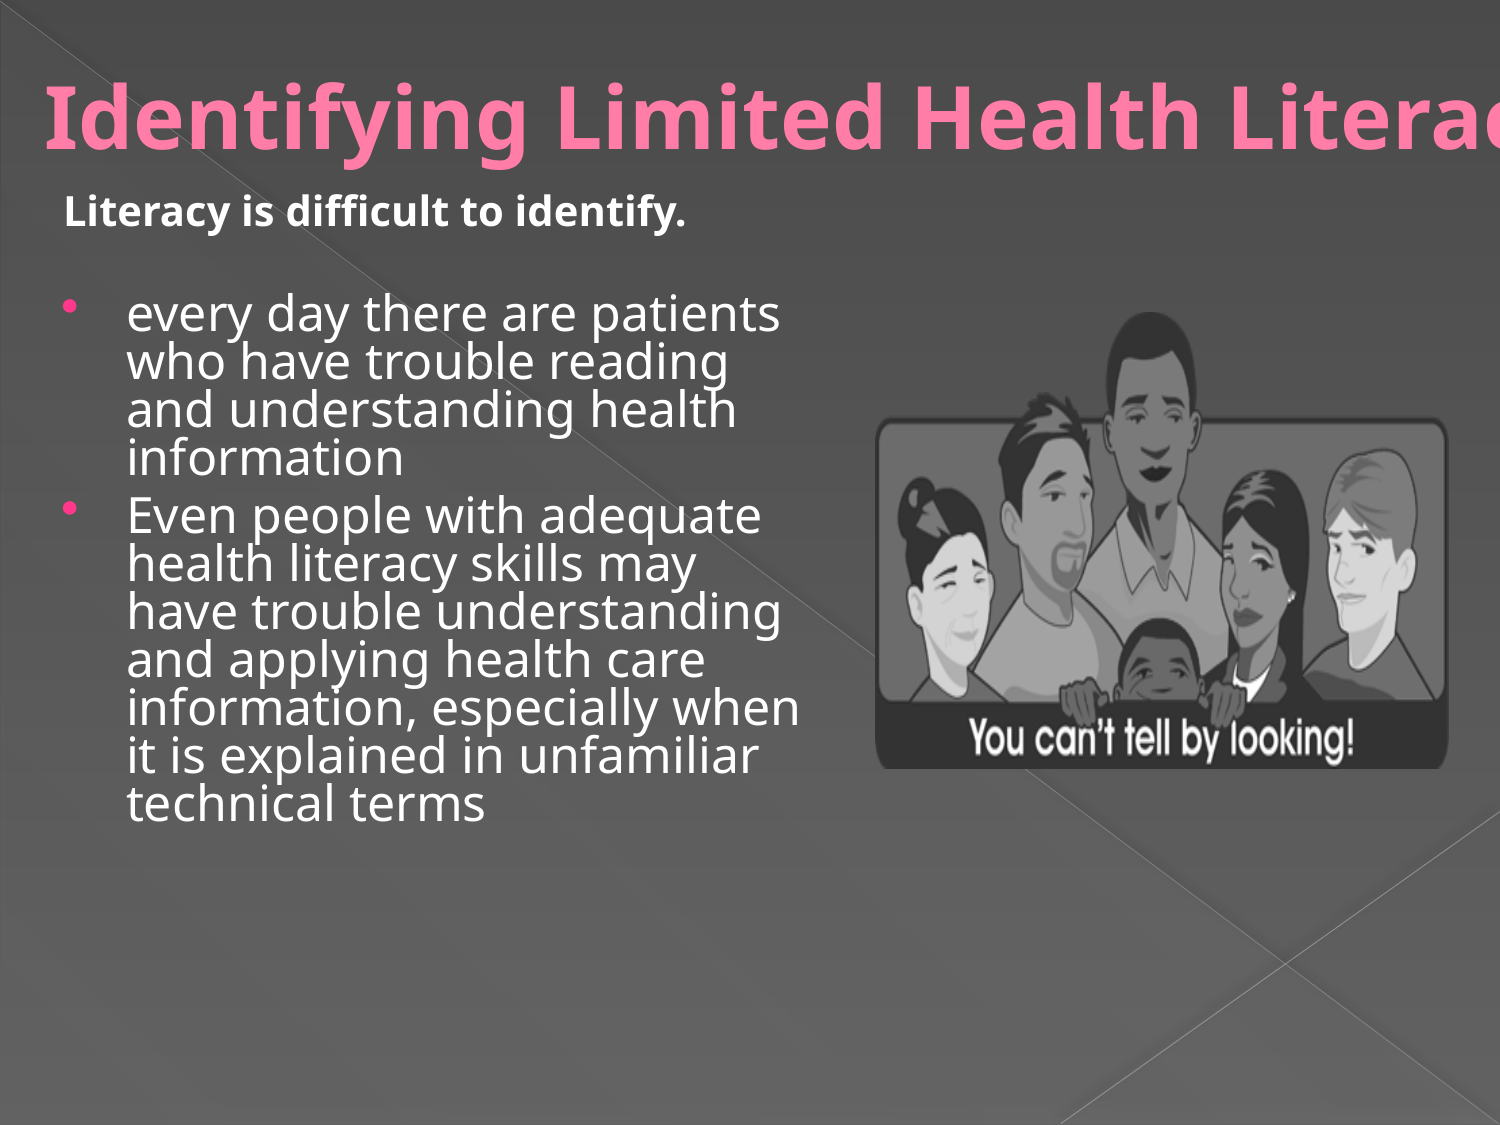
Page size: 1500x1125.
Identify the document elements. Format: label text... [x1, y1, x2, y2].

title Identifying Limited Health Literacy [0, 0, 1500, 230]
picture [874, 312, 1449, 769]
list Literacy is difficult to identify. every day there are patients who have trouble reading and understanding health information Even people with adequate health literacy skills may have trouble understanding and applying health care information, especially when it is explained in unfamiliar technical terms [37, 187, 825, 1013]
